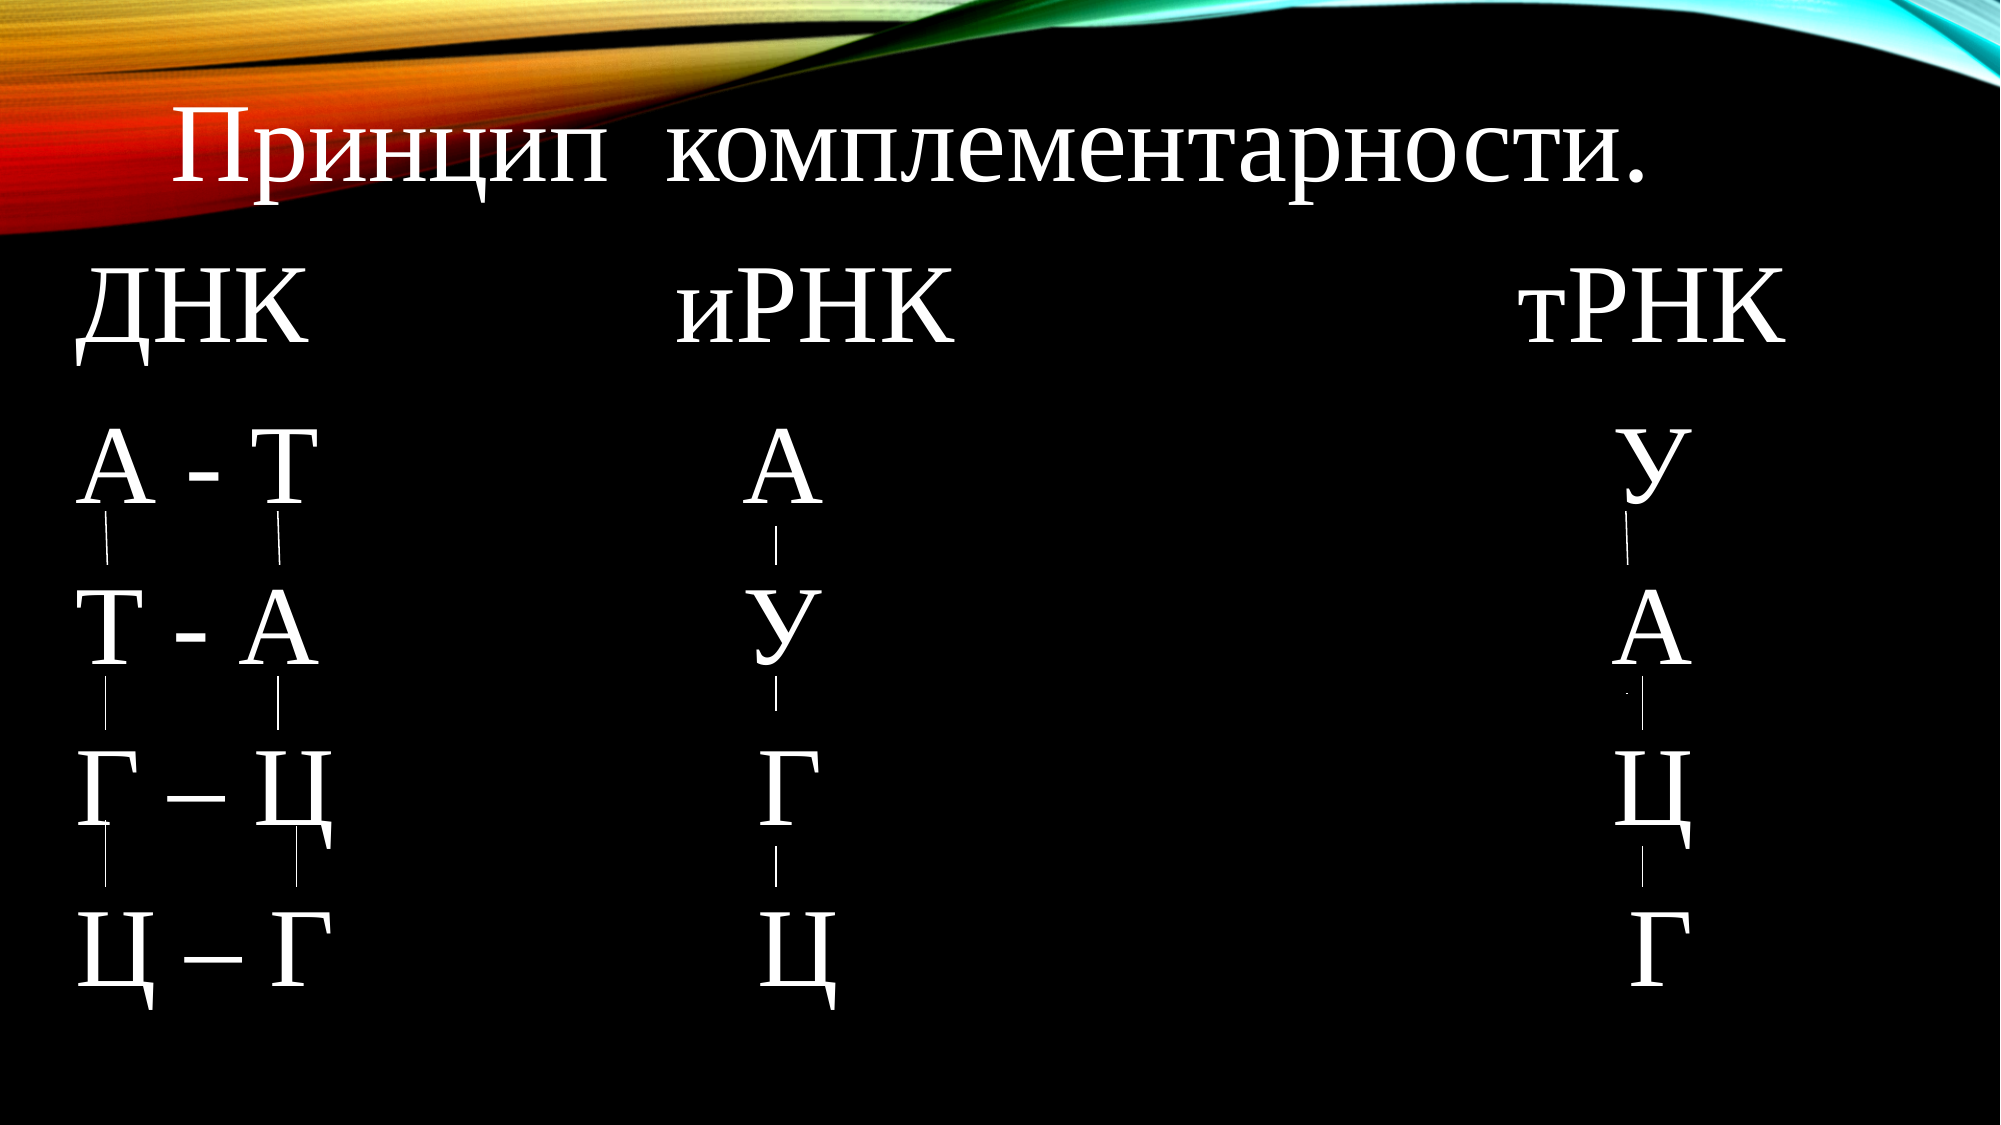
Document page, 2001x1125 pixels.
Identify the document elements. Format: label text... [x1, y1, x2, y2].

text_box Принцип комплементарности. ДНК иРНК тРНК А - Т А У Т - А У А Г – Ц Г Ц Ц – Г Ц Г [61, 51, 1891, 1017]
picture [0, 0, 2000, 237]
